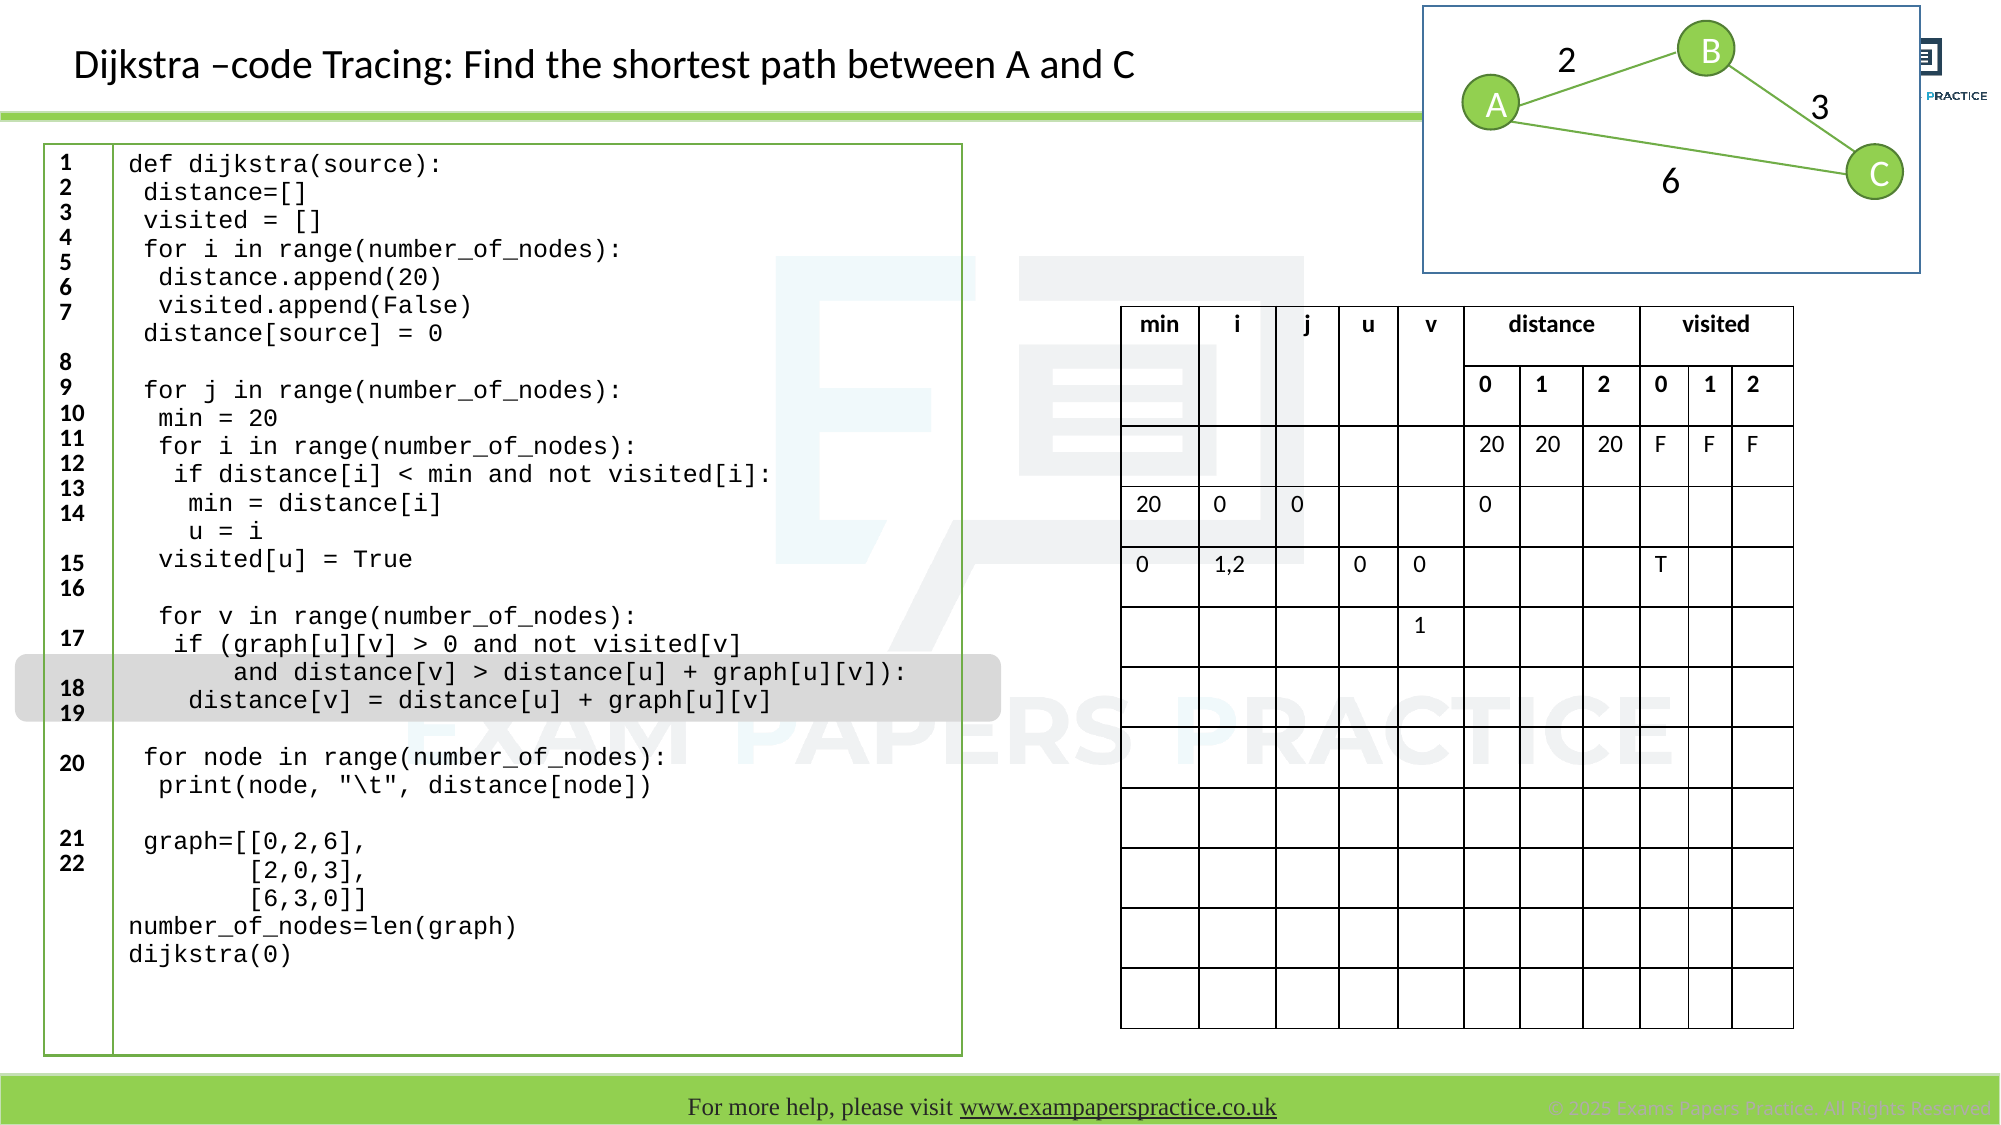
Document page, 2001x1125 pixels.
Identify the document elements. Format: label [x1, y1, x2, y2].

table_cell [1465, 789, 1519, 847]
table_cell [1340, 969, 1397, 1028]
table_cell [1122, 849, 1198, 907]
table_cell [1465, 367, 1519, 425]
table_cell [1689, 849, 1731, 907]
text_box [1422, 5, 1921, 274]
table_cell [1277, 487, 1338, 546]
table_cell [1277, 909, 1338, 967]
table_cell [1641, 849, 1688, 907]
table_cell [1689, 367, 1731, 425]
table_cell [1521, 969, 1582, 1028]
table_cell [1200, 668, 1275, 726]
table_cell [1465, 608, 1519, 666]
table_cell [1122, 668, 1198, 726]
table_cell [1340, 487, 1397, 546]
table_cell [1733, 367, 1793, 425]
table_cell [1122, 789, 1198, 847]
table_cell [1399, 548, 1463, 606]
table_cell [1340, 608, 1397, 666]
table_cell [1584, 487, 1639, 546]
text_box [963, 654, 1002, 722]
table_cell [1733, 849, 1793, 907]
table_cell [1689, 427, 1731, 486]
table_cell [1277, 548, 1338, 606]
table_cell [1521, 487, 1582, 546]
table_cell [1521, 608, 1582, 666]
table_cell [1584, 427, 1639, 486]
table_cell [1641, 608, 1688, 666]
table_cell [1399, 427, 1463, 486]
table_cell [1641, 487, 1688, 546]
table_cell [1200, 789, 1275, 847]
table_cell [1277, 668, 1338, 726]
table_cell [1733, 548, 1793, 606]
table_cell [1200, 427, 1275, 486]
table_cell [1340, 427, 1397, 486]
table_cell [1521, 789, 1582, 847]
table_header [114, 145, 961, 1054]
text_box [14, 654, 43, 722]
table_cell [1200, 608, 1275, 666]
table_cell [1340, 909, 1397, 967]
table_cell [1521, 728, 1582, 787]
table_cell [1200, 728, 1275, 787]
table_cell [1277, 608, 1338, 666]
table_cell [1584, 608, 1639, 666]
table_cell [1521, 668, 1582, 726]
table_cell [1465, 487, 1519, 546]
table_cell [1399, 849, 1463, 907]
table_cell [1277, 427, 1338, 486]
table_cell [1277, 969, 1338, 1028]
table_cell [1122, 608, 1198, 666]
text_box [58, 29, 1152, 94]
table_cell [1689, 608, 1731, 666]
table_cell [1399, 909, 1463, 967]
table_cell [1521, 427, 1582, 486]
table_cell [1584, 789, 1639, 847]
table_cell [1641, 367, 1688, 425]
table_cell [1641, 789, 1688, 847]
table_cell [1641, 909, 1688, 967]
table_cell [1584, 668, 1639, 726]
table_header [1399, 307, 1463, 425]
table_cell [1584, 728, 1639, 787]
table_cell [1200, 548, 1275, 606]
table_cell [1200, 969, 1275, 1028]
table_cell [1340, 849, 1397, 907]
table_header [1122, 307, 1198, 425]
table_cell [1465, 427, 1519, 486]
table_cell [1399, 728, 1463, 787]
table_cell [1584, 969, 1639, 1028]
table_cell [1122, 548, 1198, 606]
table_cell [1641, 969, 1688, 1028]
table_header [1277, 307, 1338, 425]
table_cell [1689, 789, 1731, 847]
table_cell [1733, 728, 1793, 787]
table_cell [1584, 548, 1639, 606]
table_cell [1277, 789, 1338, 847]
table_cell [1122, 909, 1198, 967]
table_cell [1465, 969, 1519, 1028]
table_cell [1641, 668, 1688, 726]
table_header [1465, 307, 1639, 365]
table_header [1200, 307, 1275, 425]
table_cell [1122, 427, 1198, 486]
table_cell [1733, 789, 1793, 847]
table_cell [1641, 548, 1688, 606]
table_cell [1733, 909, 1793, 967]
table_cell [1340, 548, 1397, 606]
table_cell [1584, 367, 1639, 425]
table_cell [1641, 427, 1688, 486]
table_cell [1733, 969, 1793, 1028]
table_cell [1122, 487, 1198, 546]
table_cell [1200, 909, 1275, 967]
table_cell [1465, 909, 1519, 967]
table_cell [1584, 849, 1639, 907]
table_cell [1340, 789, 1397, 847]
table_cell [1521, 367, 1582, 425]
table_header [1340, 307, 1397, 425]
table_header [1641, 307, 1793, 365]
table_cell [1399, 487, 1463, 546]
table_cell [1689, 728, 1731, 787]
table_cell [1465, 668, 1519, 726]
table_cell [1465, 849, 1519, 907]
table_cell [1584, 909, 1639, 967]
table_cell [1465, 728, 1519, 787]
table_cell [1733, 427, 1793, 486]
table_cell [1200, 849, 1275, 907]
table_cell [1465, 548, 1519, 606]
table_cell [1277, 728, 1338, 787]
table_cell [1733, 668, 1793, 726]
table_cell [1200, 487, 1275, 546]
table_cell [1399, 789, 1463, 847]
table_cell [1122, 969, 1198, 1028]
table_cell [1641, 728, 1688, 787]
table_cell [1340, 728, 1397, 787]
table_cell [1122, 728, 1198, 787]
table_cell [1340, 668, 1397, 726]
table_cell [1689, 548, 1731, 606]
table_cell [1521, 849, 1582, 907]
table_cell [1689, 487, 1731, 546]
table_cell [1521, 909, 1582, 967]
table_cell [1399, 608, 1463, 666]
table_cell [1689, 969, 1731, 1028]
table_cell [1277, 849, 1338, 907]
table_cell [1689, 668, 1731, 726]
table_header [45, 145, 112, 1054]
table_cell [1399, 969, 1463, 1028]
table_cell [1521, 548, 1582, 606]
table_cell [1733, 608, 1793, 666]
table_cell [1689, 909, 1731, 967]
table_cell [1733, 487, 1793, 546]
table_cell [1399, 668, 1463, 726]
